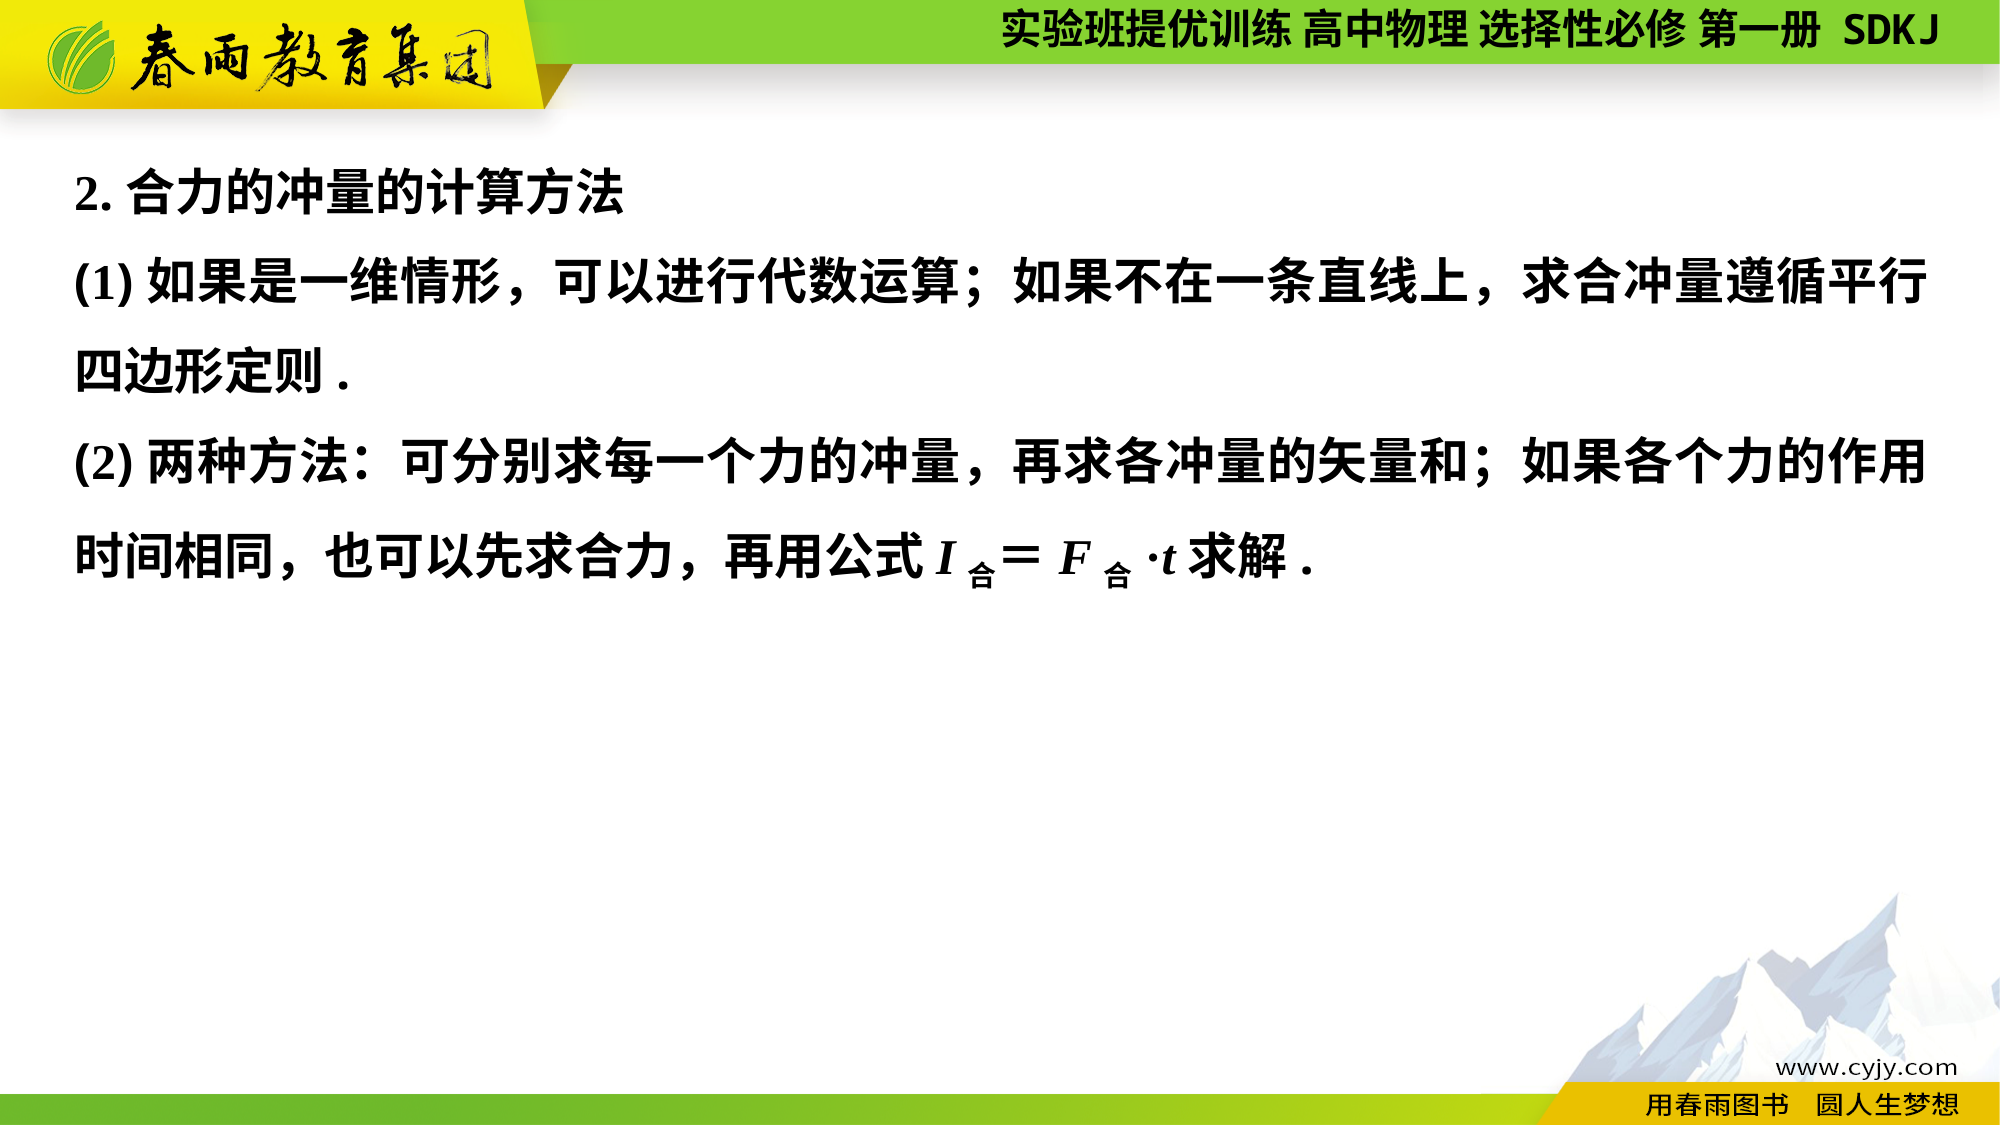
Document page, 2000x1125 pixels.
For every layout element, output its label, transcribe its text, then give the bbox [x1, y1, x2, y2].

picture [0, 0, 2000, 1125]
list 2.合力的冲量的计算方法 (1)如果是一维情形，可以进行代数运算；如果不在一条直线上，求合冲量遵循平行四边形定则. (2)两种方法：可分别求每一个力的冲量，再求各冲量的矢量和；如果各个力的作用时间相同，也可以先求合力，再用公式I合＝F合·t求解. [59, 122, 1944, 581]
